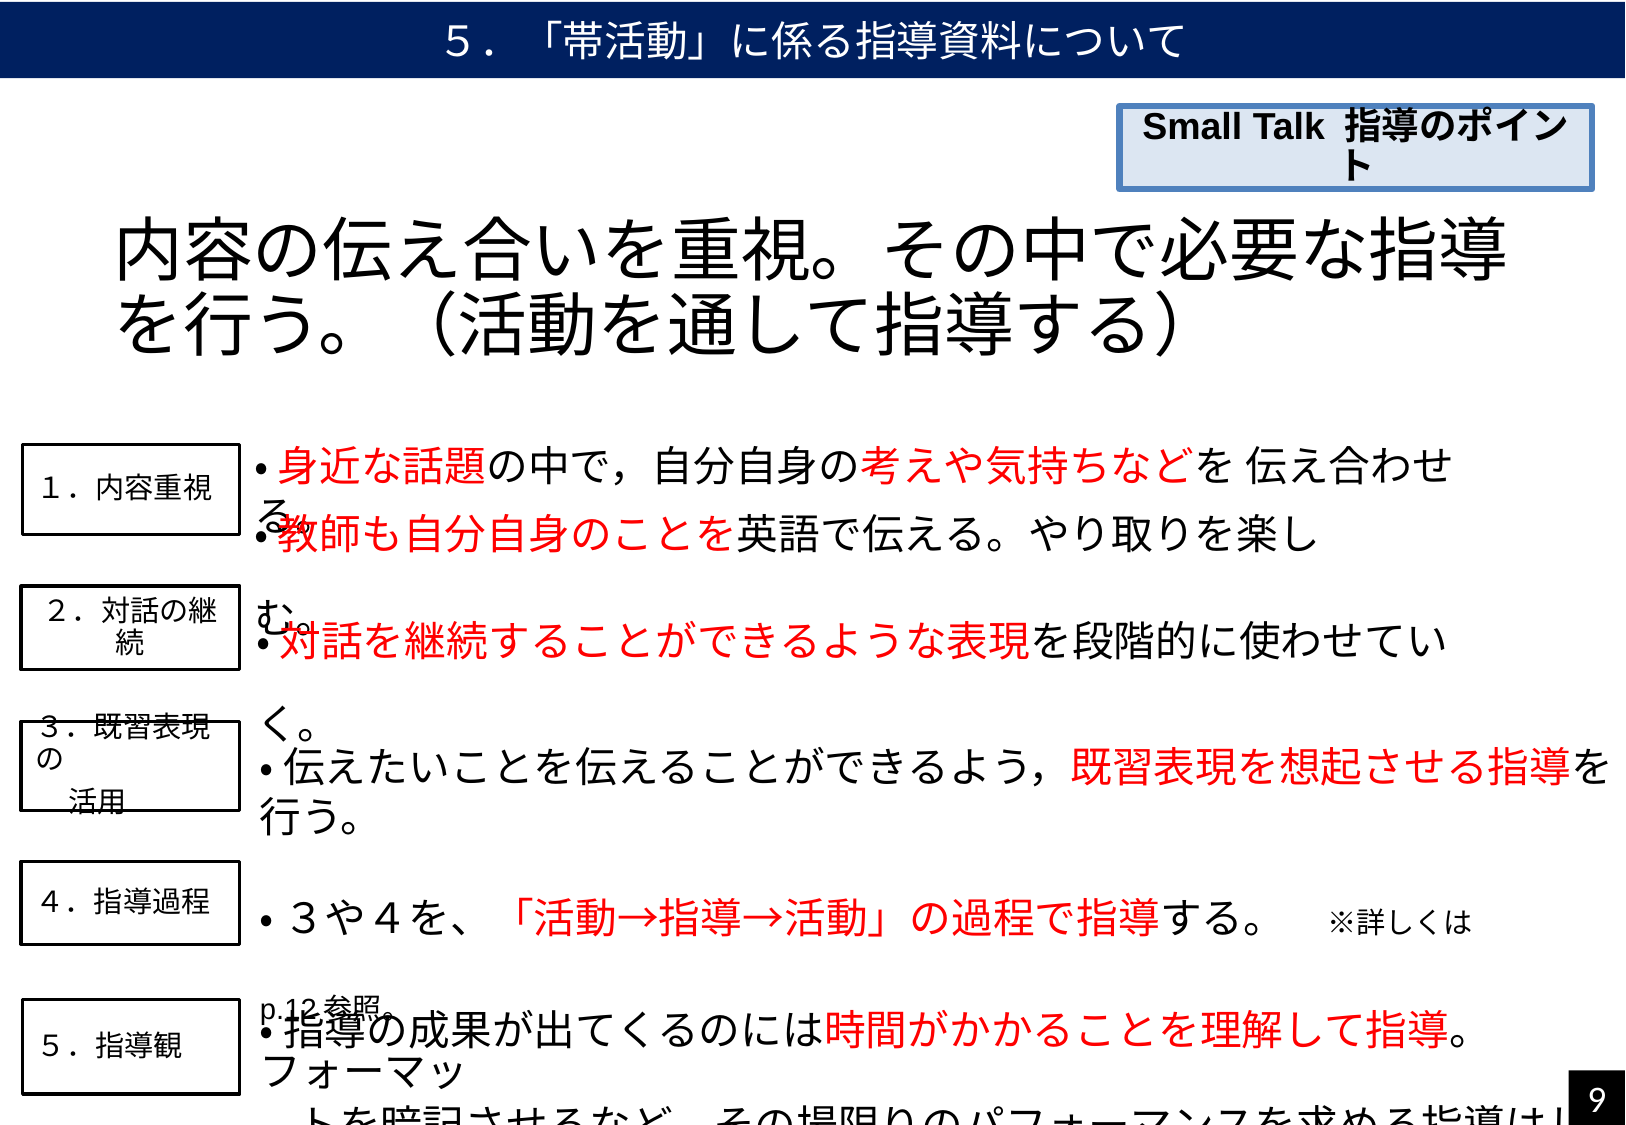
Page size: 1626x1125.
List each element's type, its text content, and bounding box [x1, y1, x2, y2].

text_box ・ 身近な話題の中で，自分自身の考えや気持ちなどを 伝え合わせる。 [239, 432, 1504, 523]
text_box ・ 対話を継続することができるような表現を段階的に使わせていく。 [241, 574, 1494, 654]
text_box ５．「帯活動」に係る指導資料について [0, 0, 1625, 80]
text_box ・ 指導の成果が出てくるのには時間がかかることを理解して指導。フォーマッ トを暗記させるなど、その場限りのパフォーマンスを求める指導はしない。 [245, 1004, 1625, 1106]
text_box 内容の伝え合いを重視。その中で必要な指導を行う。（活動を通して指導する） [98, 208, 1540, 421]
text_box ４．指導過程 [21, 861, 240, 945]
text_box ・ 伝えたいことを伝えることができるよう，既習表現を想起させる指導を行う。 [245, 733, 1625, 807]
text_box ・ 教師も自分自身のことを英語で伝える。やり取りを楽しむ。 [239, 467, 1362, 556]
text_box ５．指導観 [22, 999, 240, 1094]
text_box ３．既習表現の 活用 [21, 721, 240, 811]
text_box １．内容重視 [22, 444, 240, 535]
text_box ２．対話の継続 [21, 586, 240, 670]
text_box ・ ３や４を、「活動→指導→活動」の過程で指導する。 ※詳しくはp.12参照。 [245, 851, 1543, 953]
text_box Small Talk 指導のポイント [1119, 105, 1593, 190]
text_box 9 [1566, 1068, 1625, 1125]
